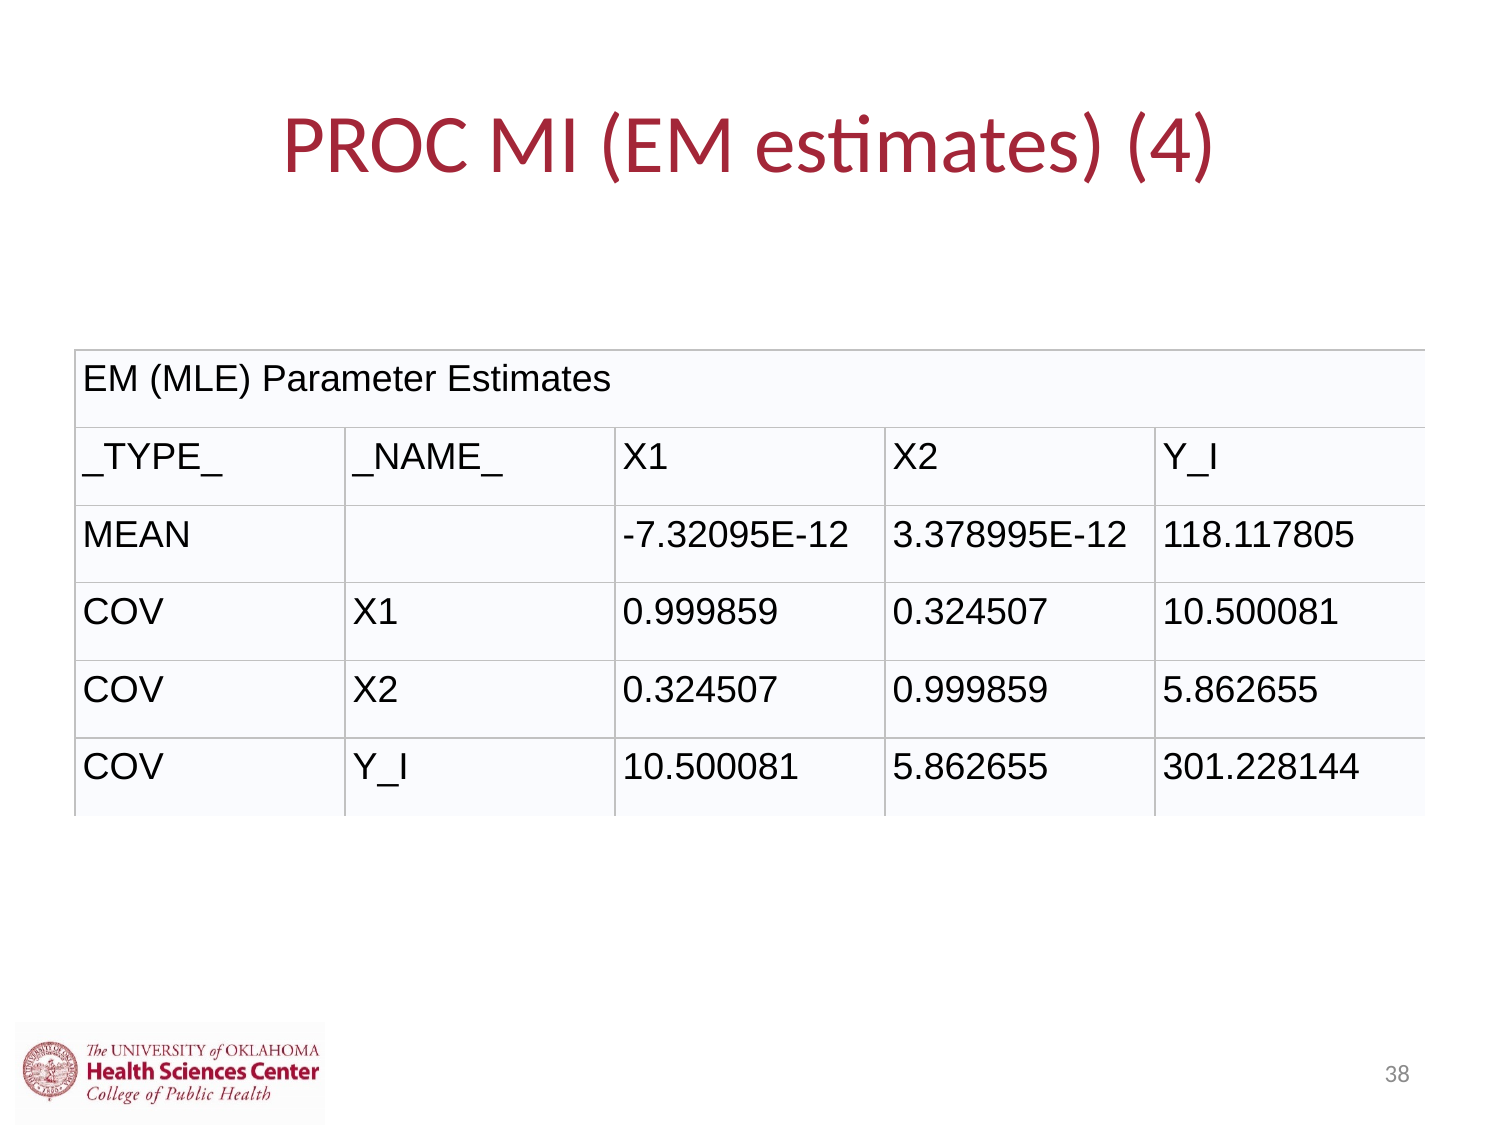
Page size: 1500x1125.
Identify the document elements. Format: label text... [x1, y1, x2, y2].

table_cell -7.32095E-12 [616, 506, 884, 582]
table_cell 0.999859 [886, 661, 1154, 737]
table_cell 0.999859 [616, 583, 884, 660]
table_cell COV [76, 661, 344, 737]
table_cell 118.117805 [1156, 506, 1425, 582]
table_cell 301.228144 [1156, 739, 1425, 816]
picture [15, 1022, 325, 1125]
table_cell 3.378995E-12 [886, 506, 1154, 582]
table_cell COV [76, 739, 344, 816]
title PROC MI (EM estimates) (4) [75, 45, 1425, 233]
table_cell COV [76, 583, 344, 660]
table_cell 0.324507 [616, 661, 884, 737]
table_cell _TYPE_ [76, 428, 344, 505]
table_cell 10.500081 [616, 739, 884, 816]
table_cell X1 [346, 583, 614, 660]
table_cell 5.862655 [886, 739, 1154, 816]
table_cell X1 [616, 428, 884, 505]
table_cell 0.324507 [886, 583, 1154, 660]
table_cell MEAN [76, 506, 344, 582]
table_cell [346, 506, 614, 582]
table_cell 5.862655 [1156, 661, 1425, 737]
table_cell Y_I [1156, 428, 1425, 505]
table_cell X2 [346, 661, 614, 737]
table_cell 10.500081 [1156, 583, 1425, 660]
slide_number 38 [1074, 1042, 1425, 1103]
table_cell X2 [886, 428, 1154, 505]
table_cell _NAME_ [346, 428, 614, 505]
table_cell Y_I [346, 739, 614, 816]
table_header EM (MLE) Parameter Estimates [76, 351, 1425, 427]
